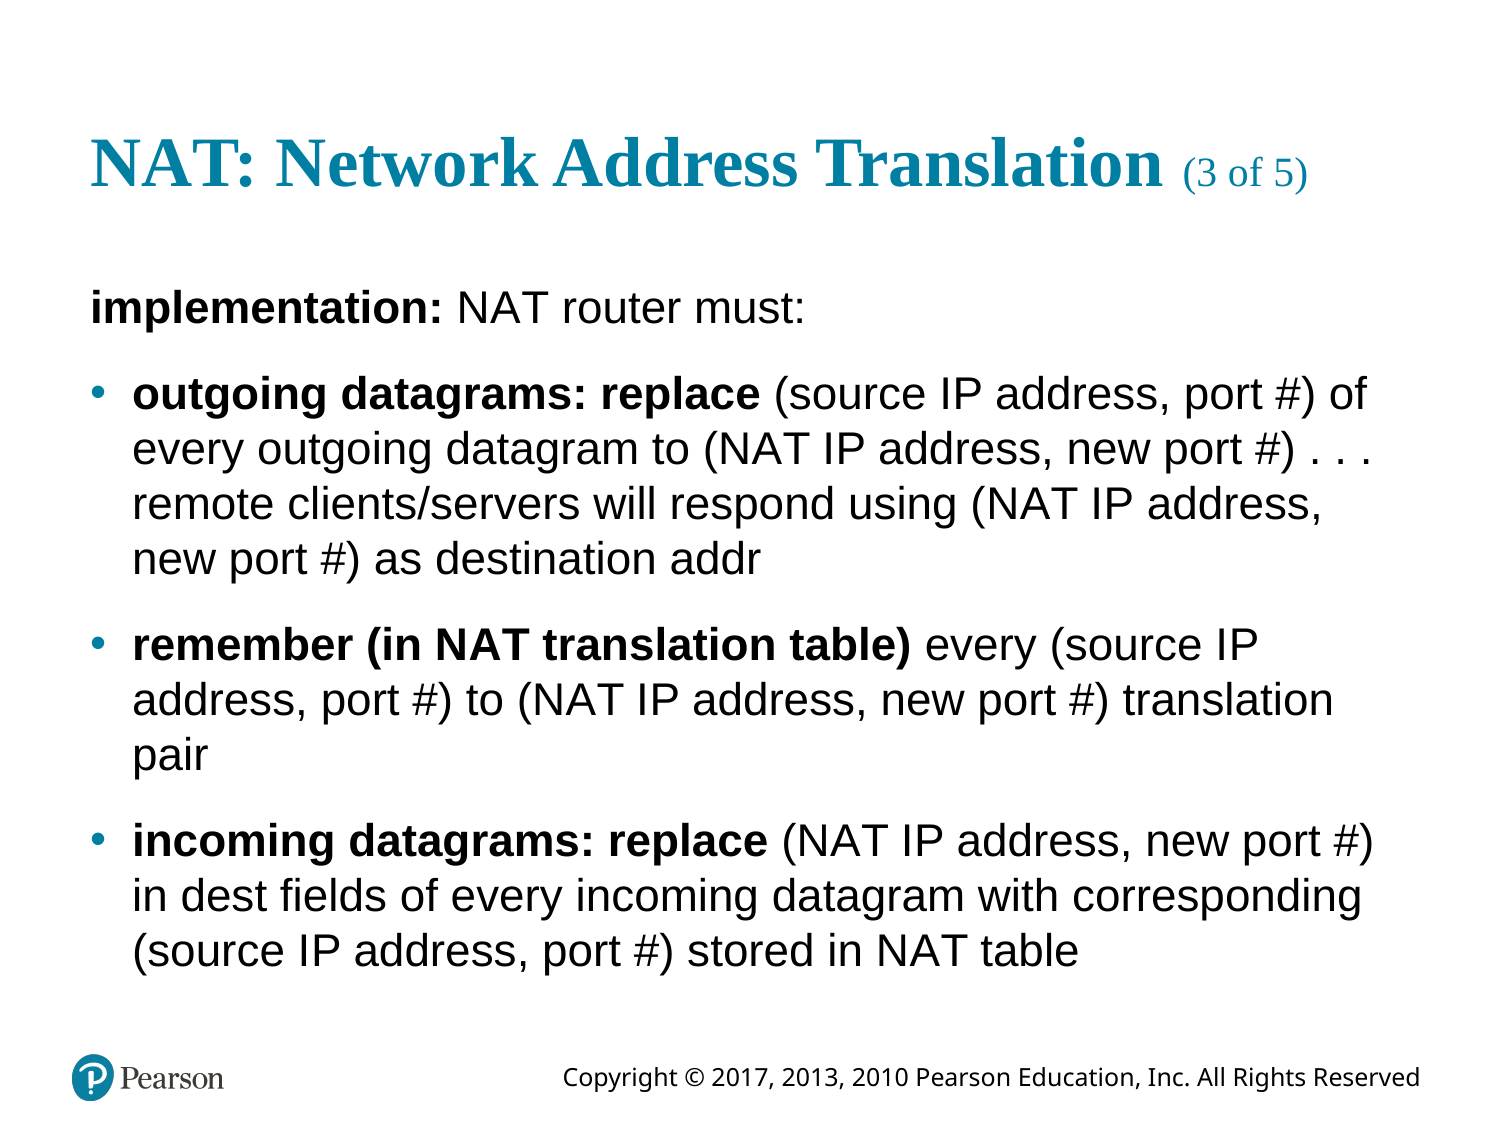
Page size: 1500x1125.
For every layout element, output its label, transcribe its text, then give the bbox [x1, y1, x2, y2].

picture [98, 1079, 224, 1101]
picture [89, 1079, 104, 1088]
title N A T: Network Address Translation (3 of 5) [75, 35, 1425, 216]
list implementation: N A T router must: outgoing datagrams: replace (source I P address, port #) of every outgoing datagram to (N A T I P address, new port #) . . . remote clients/servers will respond using (N A T I P address, new port #) as destination addr remember (in N A T translation table) every (source I P address, port #) to (N A T I P address, new port #) translation pair incoming datagrams: replace (N A T I P address, new port #) in dest fields of every incoming datagram with corresponding (source I P address, port #) stored in N A T table [75, 262, 1425, 1079]
picture [72, 1087, 83, 1101]
